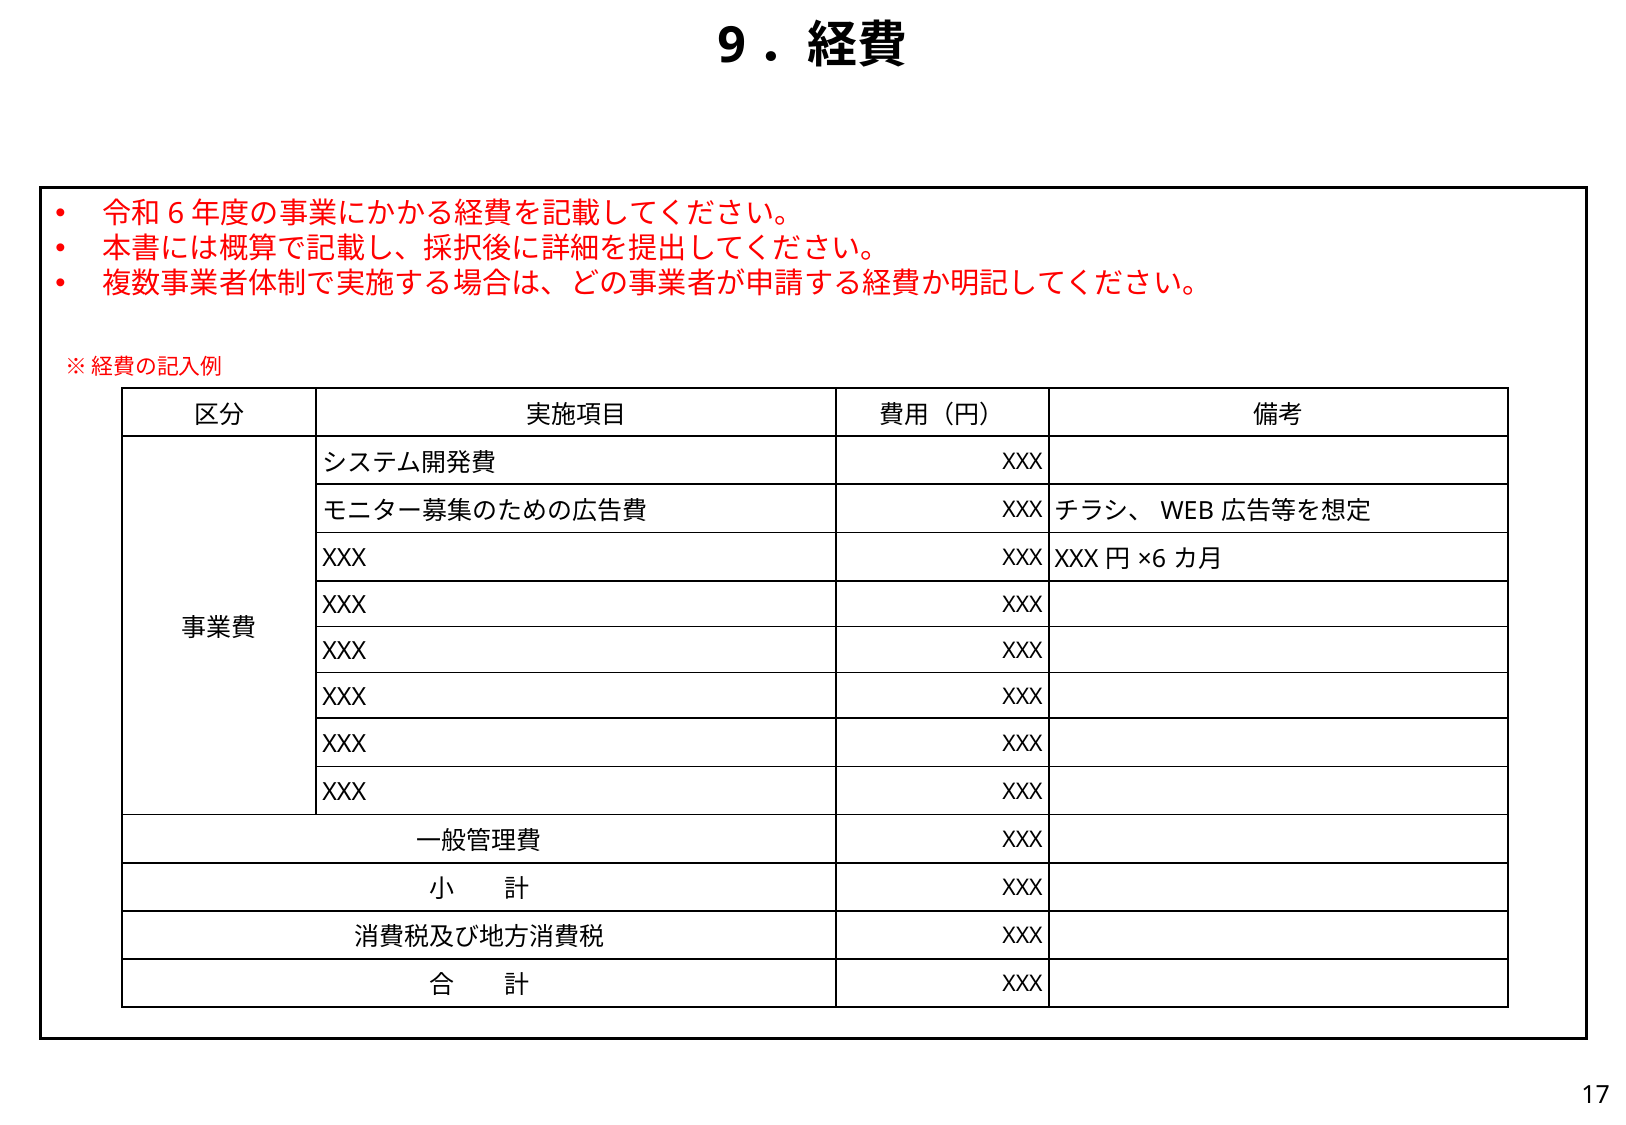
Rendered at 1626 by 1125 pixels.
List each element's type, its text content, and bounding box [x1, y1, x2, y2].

table_cell XXX [837, 437, 1048, 483]
table_cell チラシ、WEB広告等を想定 [1050, 485, 1507, 532]
title 9．経費 [0, 0, 1625, 93]
table_cell [1050, 815, 1507, 862]
text_box 令和6年度の事業にかかる経費を記載してください。 本書には概算で記載し、採択後に詳細を提出してください。 複数事業者体制で実施する場合は、どの事業者が申請する経費か明記してください。 [40, 186, 1588, 1039]
table_cell XXX [837, 815, 1048, 862]
table_cell XXX [837, 627, 1048, 672]
table_cell [1050, 627, 1507, 672]
table_cell [1050, 437, 1507, 483]
table_cell [1050, 912, 1507, 958]
table_cell XXX [837, 673, 1048, 717]
table_cell [1050, 719, 1507, 766]
table_cell 小 計 [123, 864, 835, 910]
table_cell XXX [837, 533, 1048, 580]
table_cell XXX [317, 582, 835, 626]
table_cell XXX [837, 767, 1048, 814]
table_header 区分 [123, 389, 315, 435]
table_cell XXX [837, 719, 1048, 766]
table_cell 合 計 [123, 960, 835, 1006]
text_box ※経費の記入例 [49, 348, 1587, 387]
table_cell XXX [837, 485, 1048, 532]
table_cell [1050, 767, 1507, 814]
table_cell システム開発費 [317, 437, 835, 483]
table_cell 消費税及び地方消費税 [123, 912, 835, 958]
table_cell [1050, 673, 1507, 717]
table_cell [1050, 864, 1507, 910]
table_cell XXX [317, 673, 835, 717]
table_cell XXX [837, 912, 1048, 958]
slide_number 16 [1259, 1065, 1625, 1125]
table_cell モニター募集のための広告費 [317, 485, 835, 532]
table_cell XXX [837, 582, 1048, 626]
table_cell [1050, 960, 1507, 1006]
table_cell XXX [837, 960, 1048, 1006]
table_cell XXX [837, 864, 1048, 910]
table_cell 事業費 [123, 437, 315, 814]
table_header 備考 [1050, 389, 1507, 435]
table_cell XXX円×6カ月 [1050, 533, 1507, 580]
table_header 費用（円） [837, 389, 1048, 435]
table_cell XXX [317, 533, 835, 580]
table_cell XXX [317, 627, 835, 672]
table_cell XXX [317, 719, 835, 766]
table_cell XXX [317, 767, 835, 814]
table_cell [1050, 582, 1507, 626]
table_header 実施項目 [317, 389, 835, 435]
table_cell 一般管理費 [123, 815, 835, 862]
